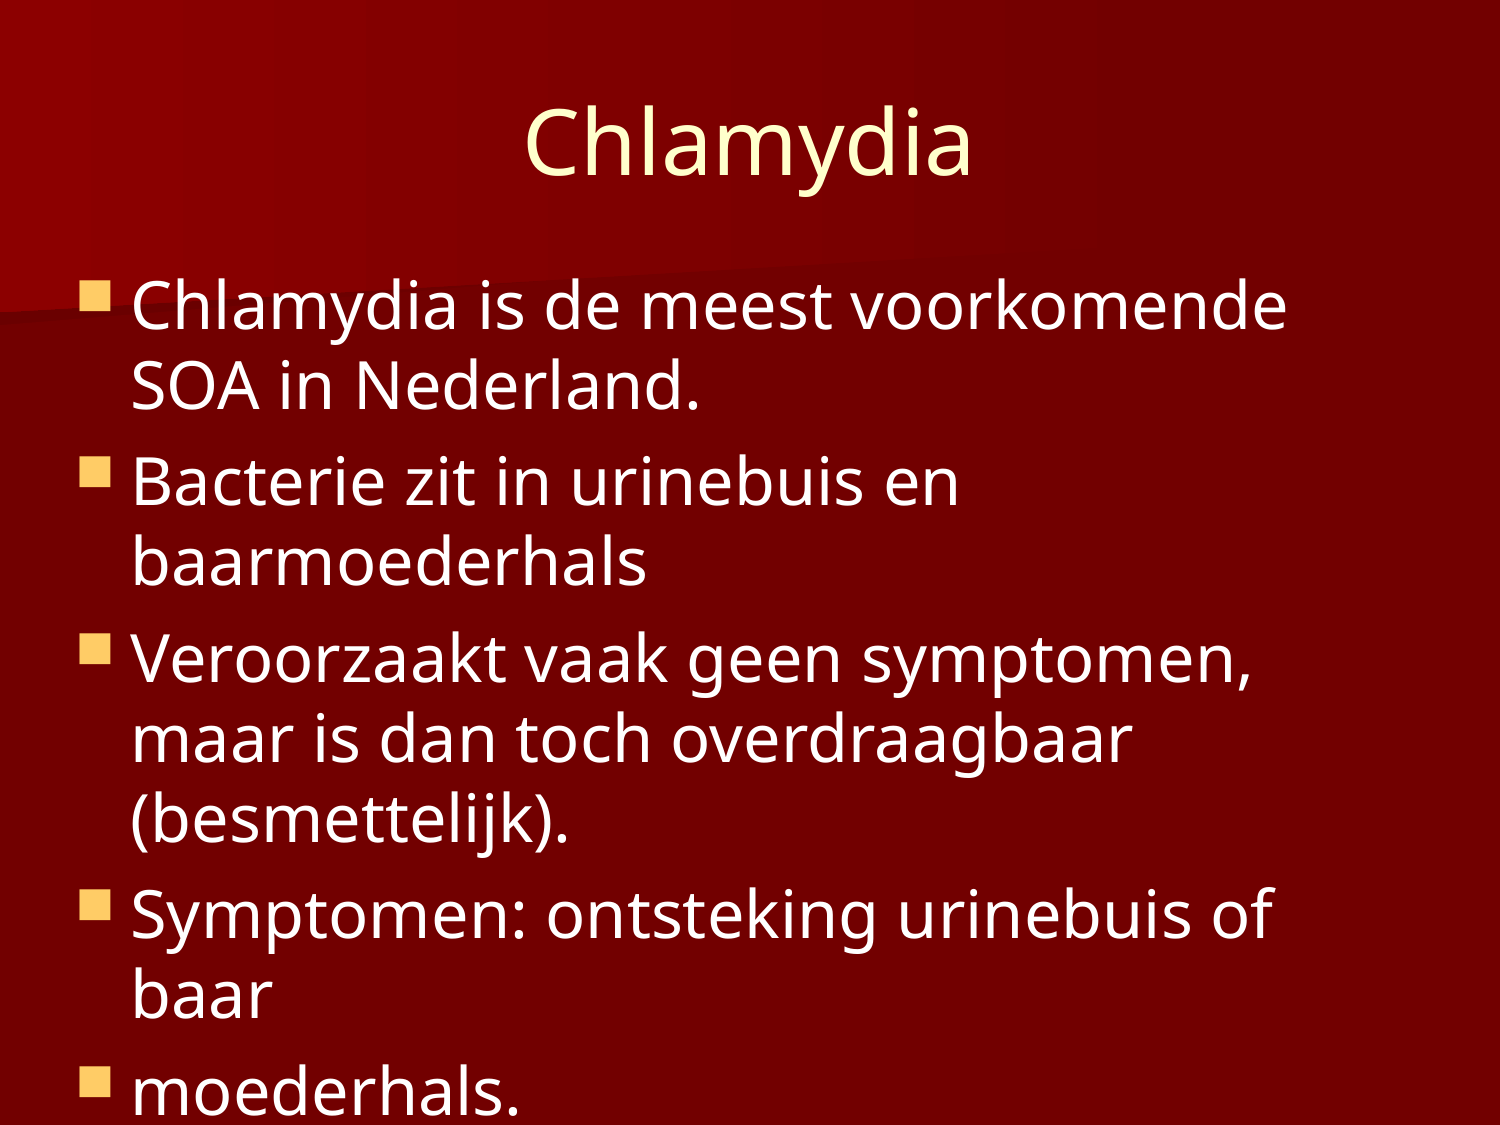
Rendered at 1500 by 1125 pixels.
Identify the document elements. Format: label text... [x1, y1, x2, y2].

title Chlamydia [74, 28, 1425, 250]
list Chlamydia is de meest voorkomende SOA in Nederland. Bacterie zit in urinebuis en baarmoederhals Veroorzaakt vaak geen symptomen, maar is dan toch overdraagbaar (besmettelijk). Symptomen: ontsteking urinebuis of baar moederhals. Met penicilline kom je er vanaf. [74, 262, 1425, 986]
